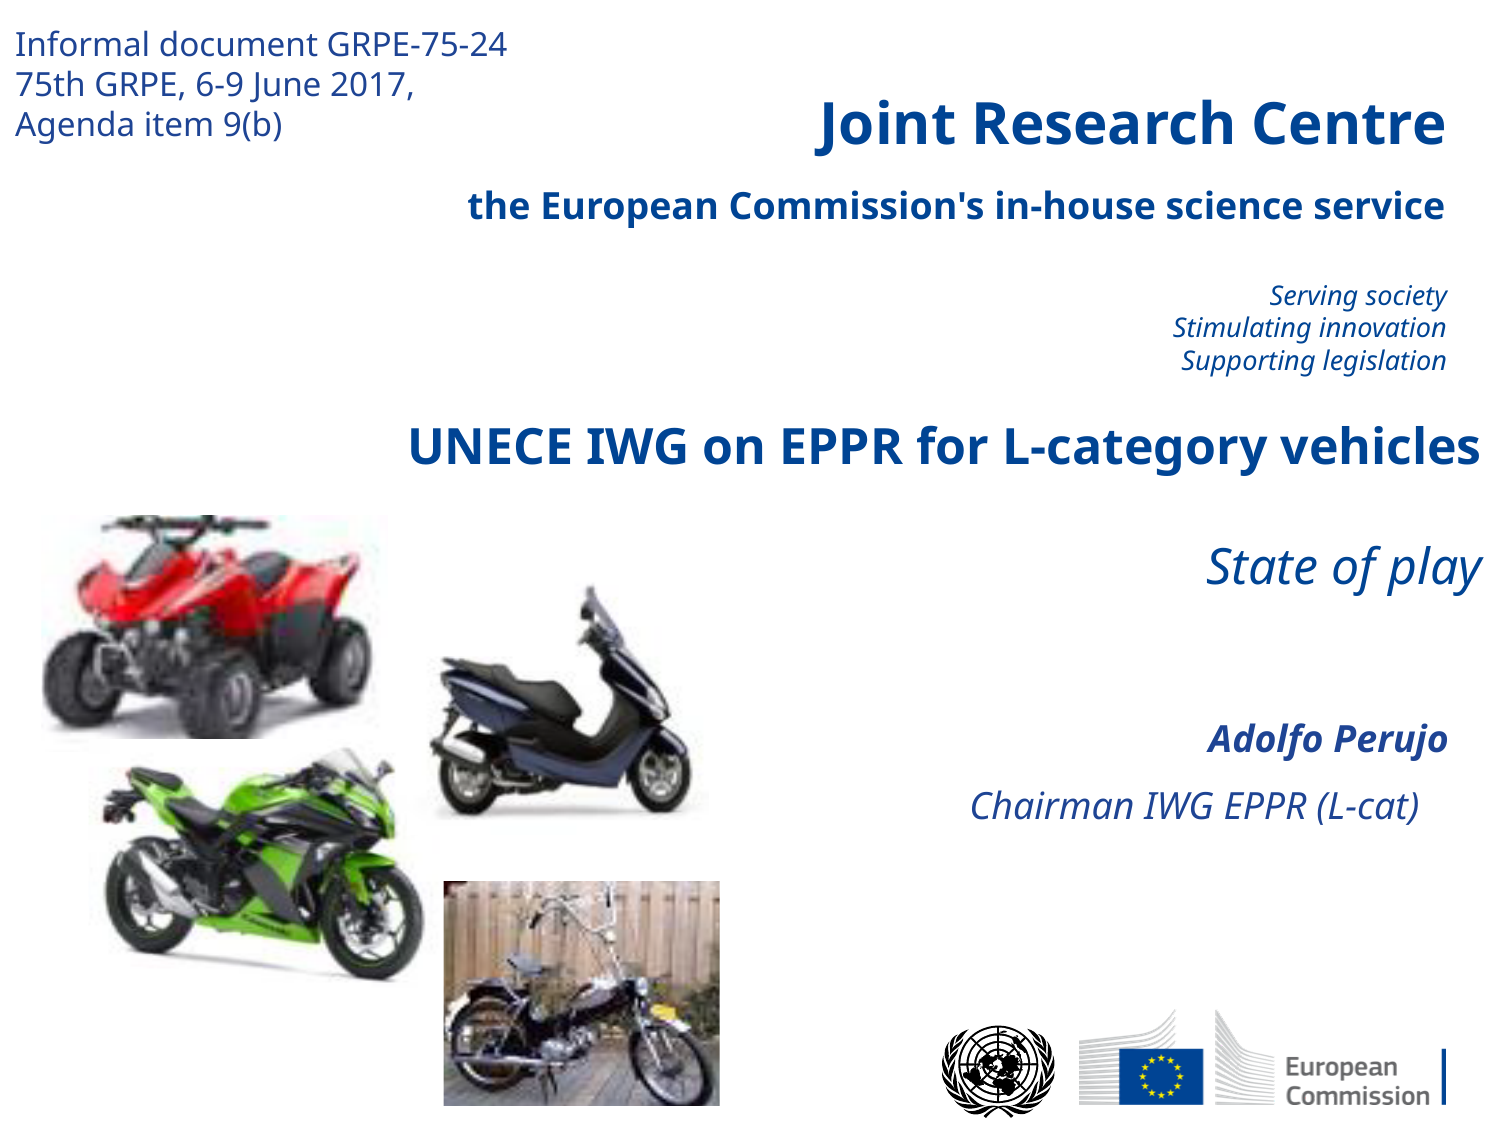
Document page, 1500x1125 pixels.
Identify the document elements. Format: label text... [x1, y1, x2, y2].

title UNECE IWG on EPPR for L-category vehicles State of play [0, 267, 1483, 598]
picture [407, 598, 709, 835]
list Adolfo Perujo Chairman IWG EPPR (L-cat) [773, 633, 1460, 894]
text_box Informal document GRPE-75-24 75th GRPE, 6-9 June 2017, Agenda item 9(b) [12, 17, 573, 150]
picture [1078, 1008, 1447, 1106]
